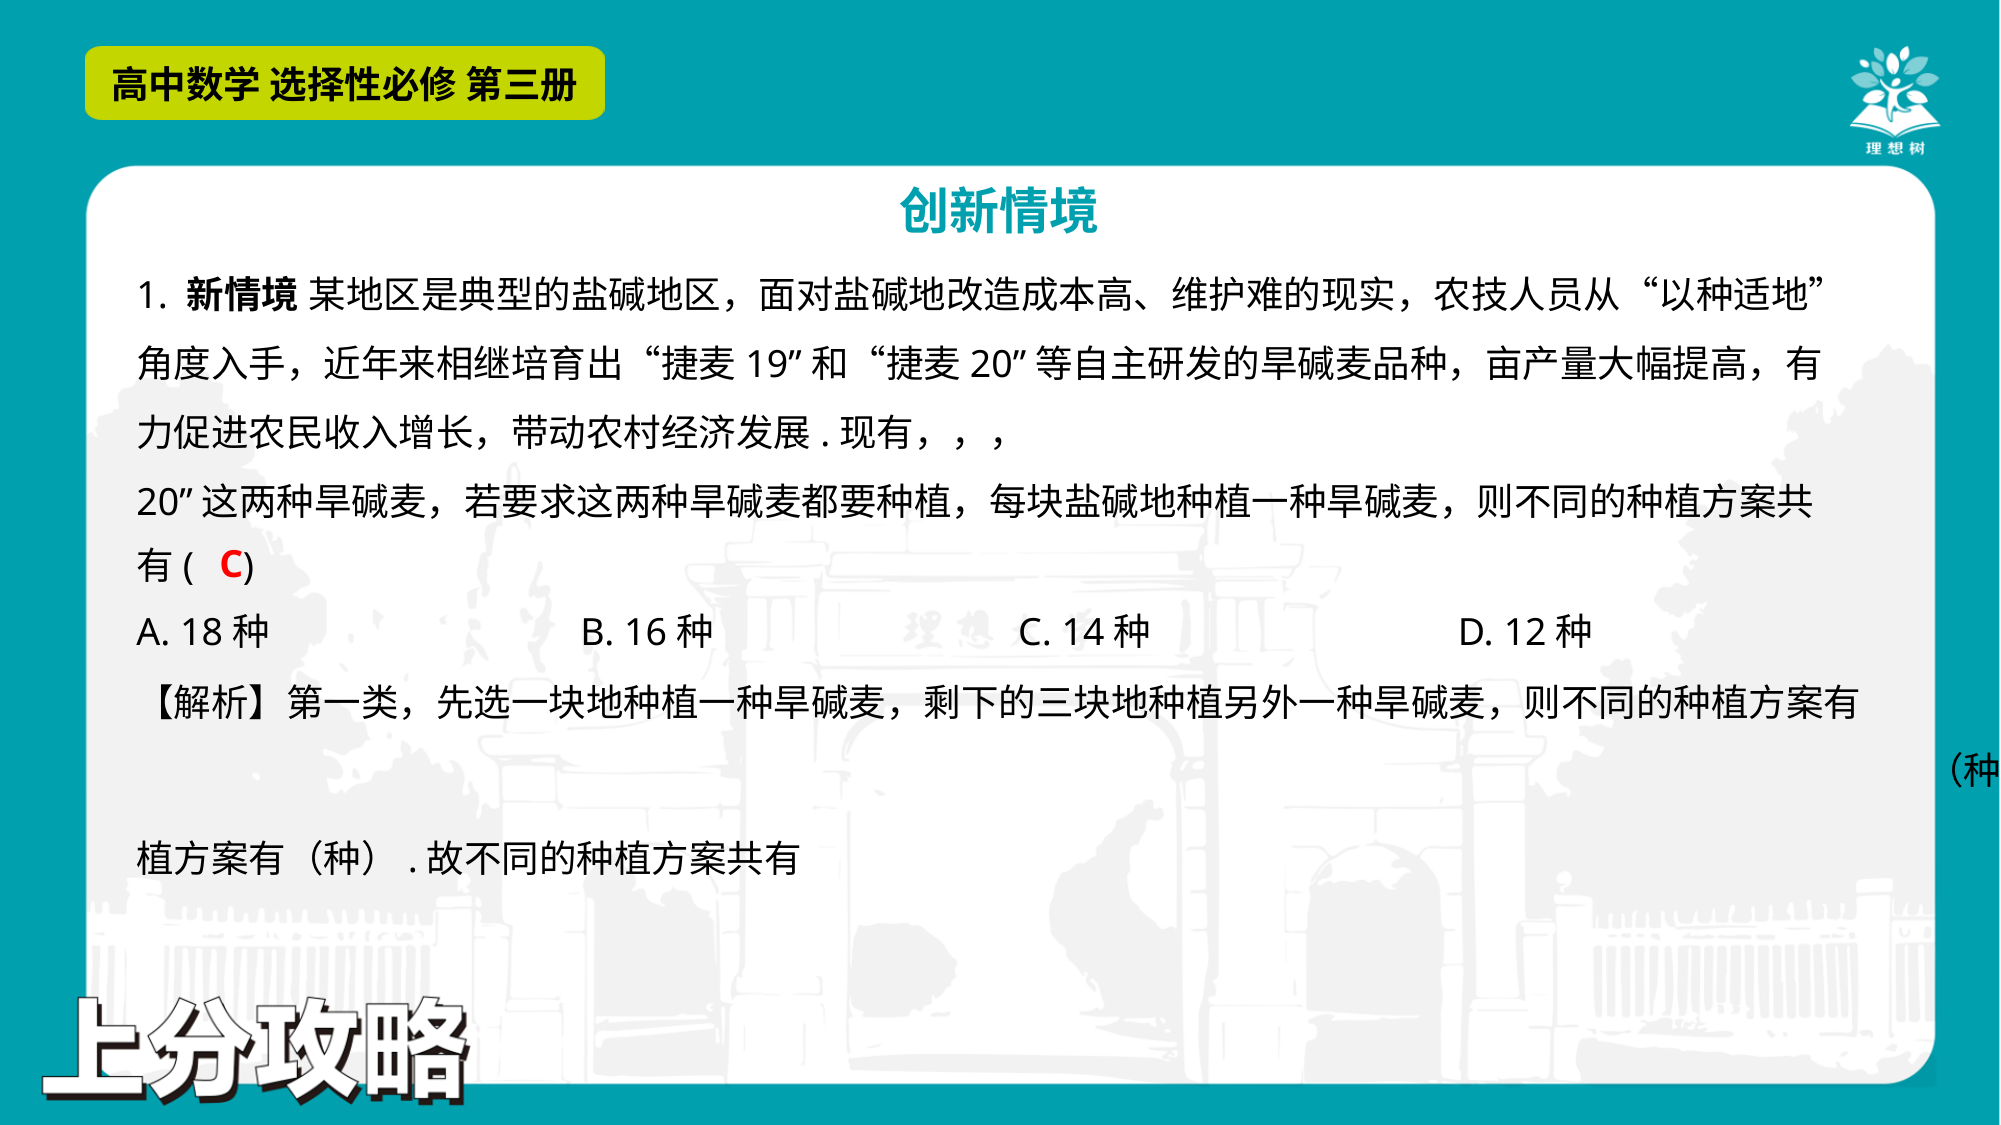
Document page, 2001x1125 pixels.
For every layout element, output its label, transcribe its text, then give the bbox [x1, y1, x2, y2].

text_box A. 18种 B. 16种 C. 14种 D. 12种 [136, 585, 1865, 646]
picture [0, 0, 2000, 1125]
text_box C [204, 520, 259, 579]
